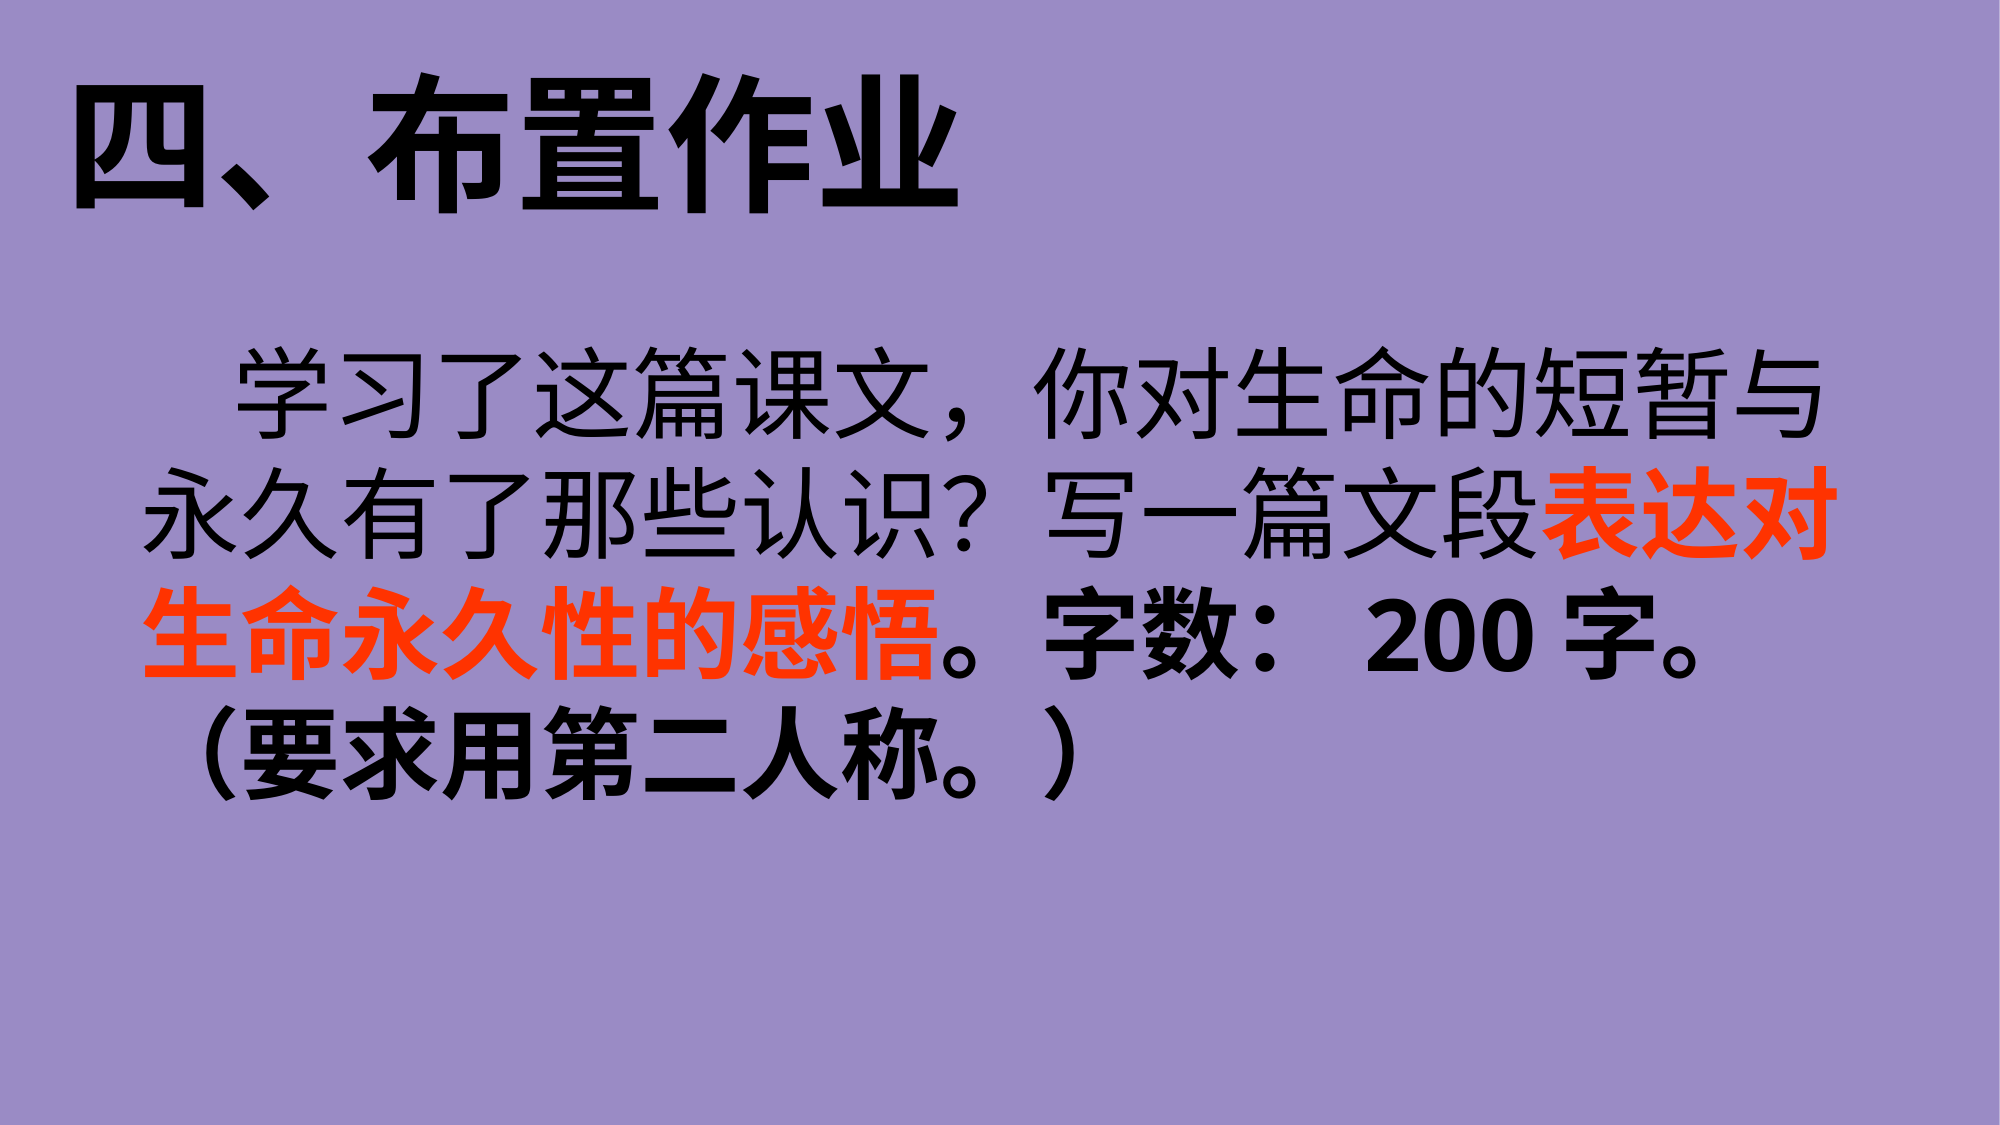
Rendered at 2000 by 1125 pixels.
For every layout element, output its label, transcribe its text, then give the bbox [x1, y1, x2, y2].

text_box 四、布置作业 [50, 42, 988, 238]
text_box 学习了这篇课文，你对生命的短暂与永久有了那些认识？写一篇文段表达对生命永久性的感悟。字数：200字。（要求用第二人称。） [125, 324, 1897, 939]
